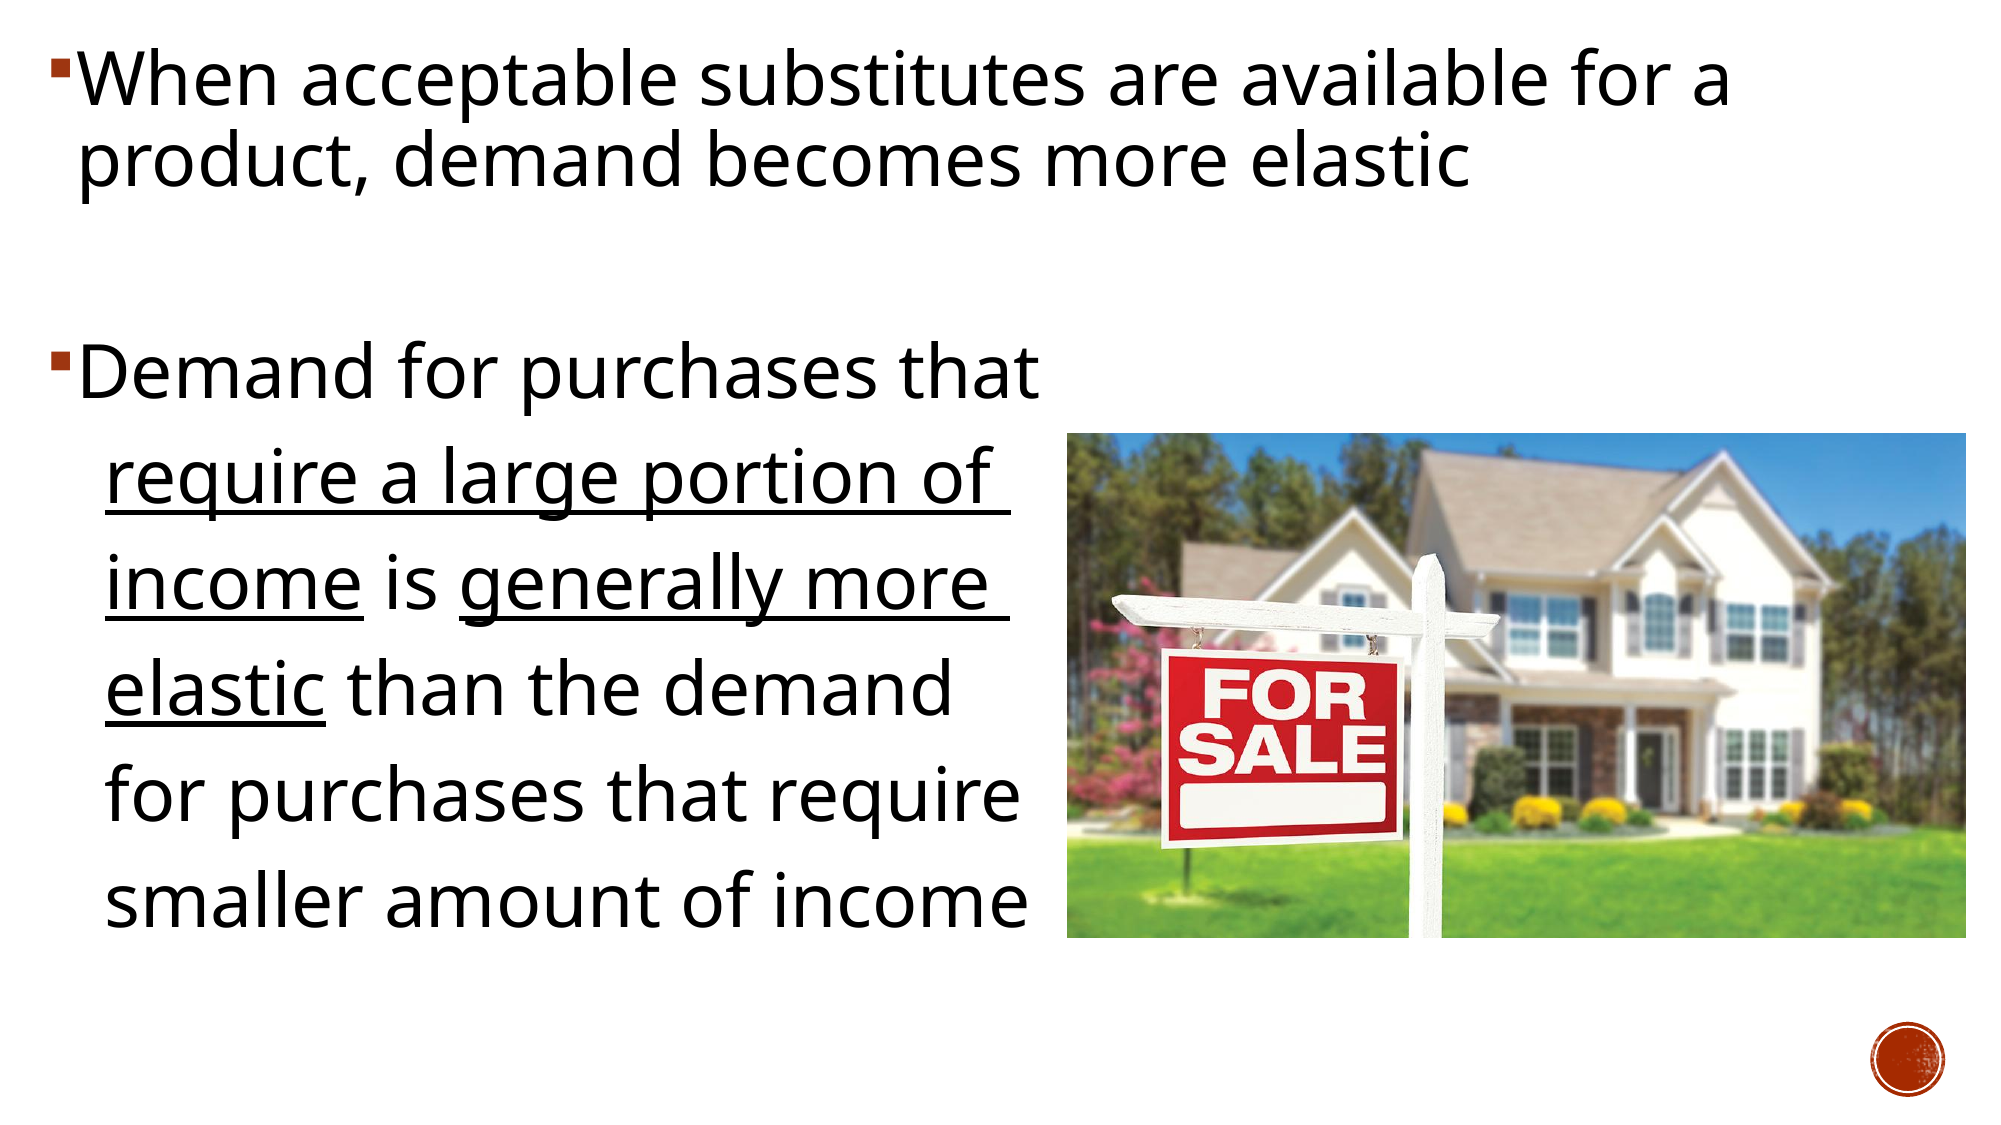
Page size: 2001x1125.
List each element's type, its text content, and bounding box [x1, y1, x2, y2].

picture [1067, 433, 1966, 938]
list When acceptable substitutes are available for a product, demand becomes more elastic Demand for purchases that require a large portion of income is generally more elastic than the demand for purchases that require smaller amount of income [31, 32, 1967, 1099]
